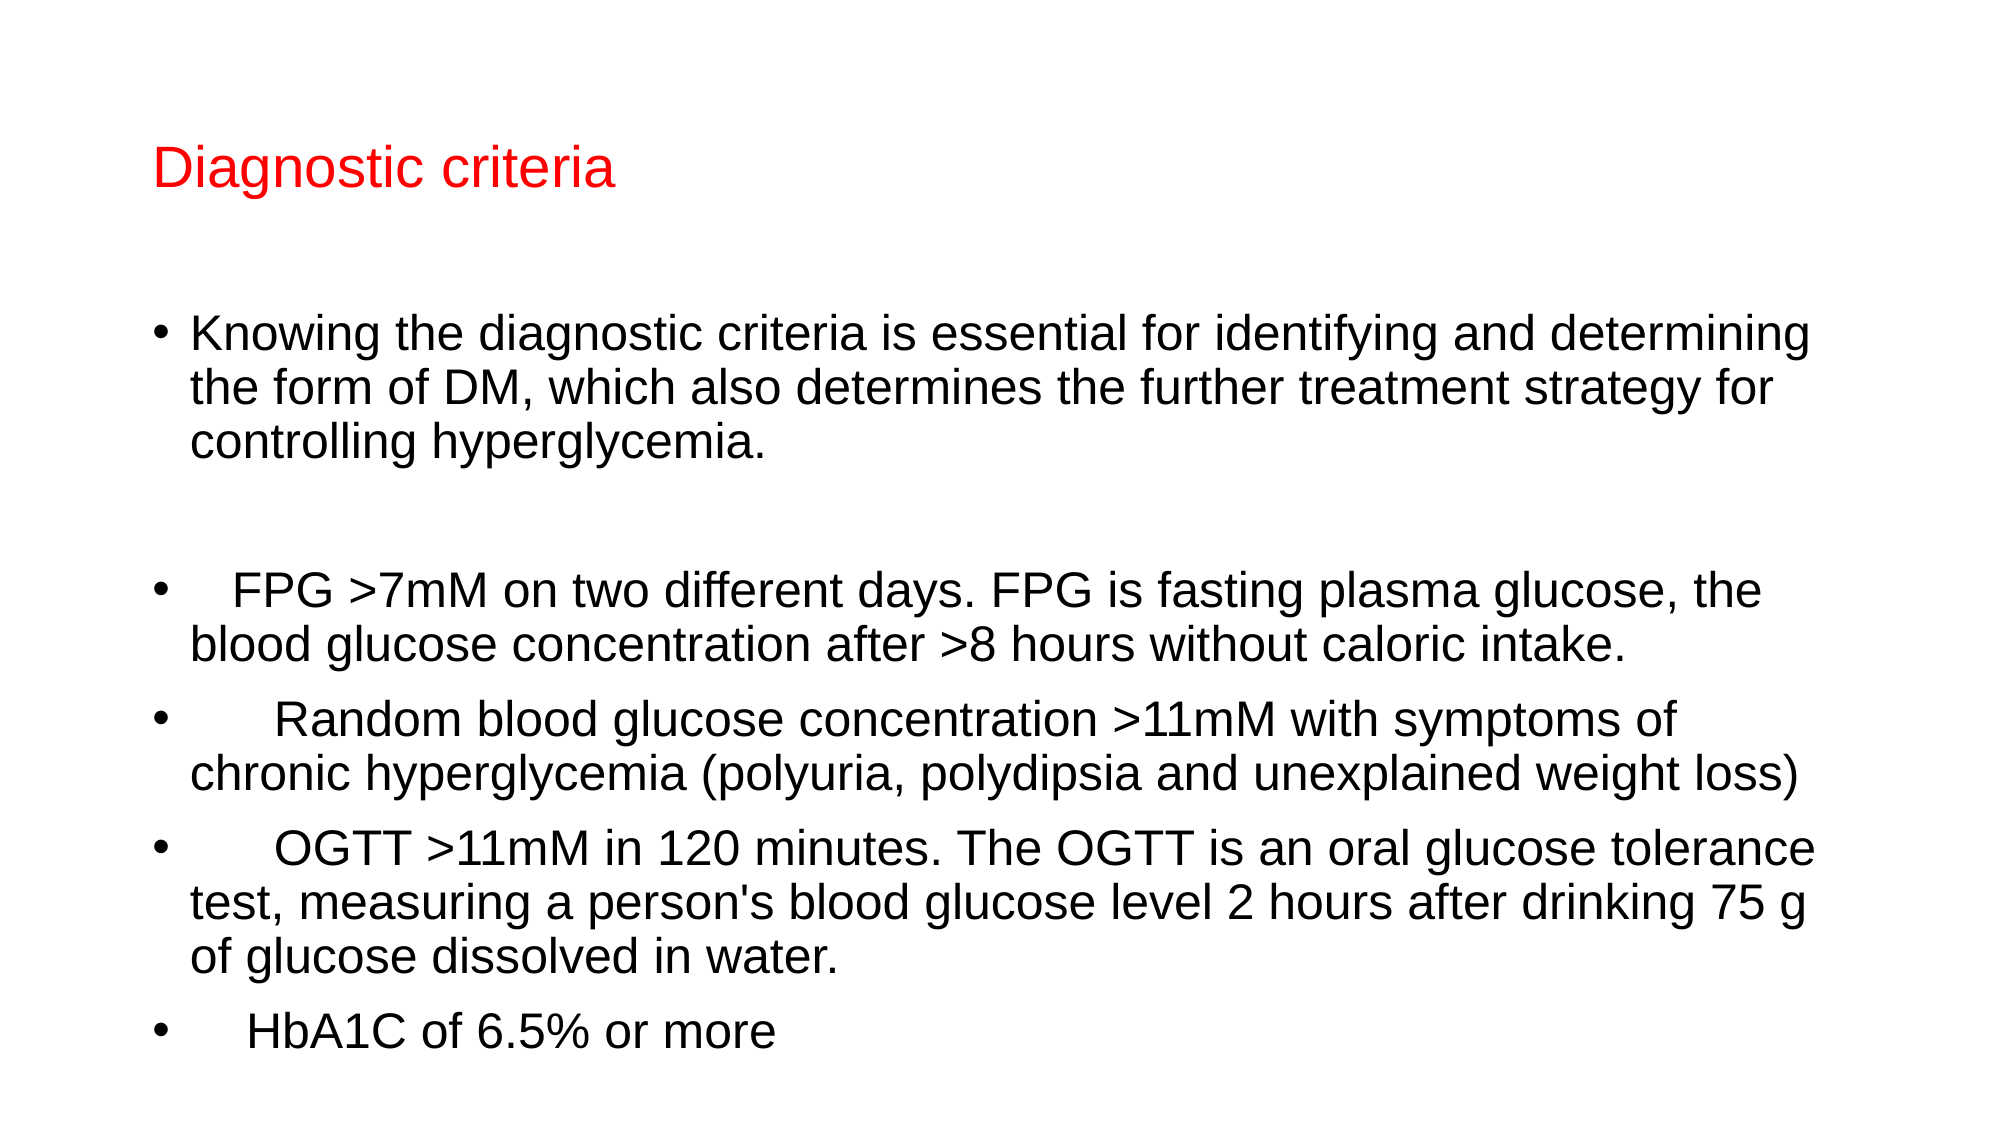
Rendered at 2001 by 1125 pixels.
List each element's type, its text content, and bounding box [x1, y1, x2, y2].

title Diagnostic criteria [137, 59, 1863, 278]
list Knowing the diagnostic criteria is essential for identifying and determining the form of DM, which also determines the further treatment strategy for controlling hyperglycemia. FPG >7mM on two different days. FPG is fasting plasma glucose, the blood glucose concentration after >8 hours without caloric intake. Random blood glucose concentration >11mM with symptoms of chronic hyperglycemia (polyuria, polydipsia and unexplained weight loss) OGTT >11mM in 120 minutes. The OGTT is an oral glucose tolerance test, measuring a person's blood glucose level 2 hours after drinking 75 g of glucose dissolved in water. HbA1C of 6.5% or more [137, 299, 1863, 1014]
